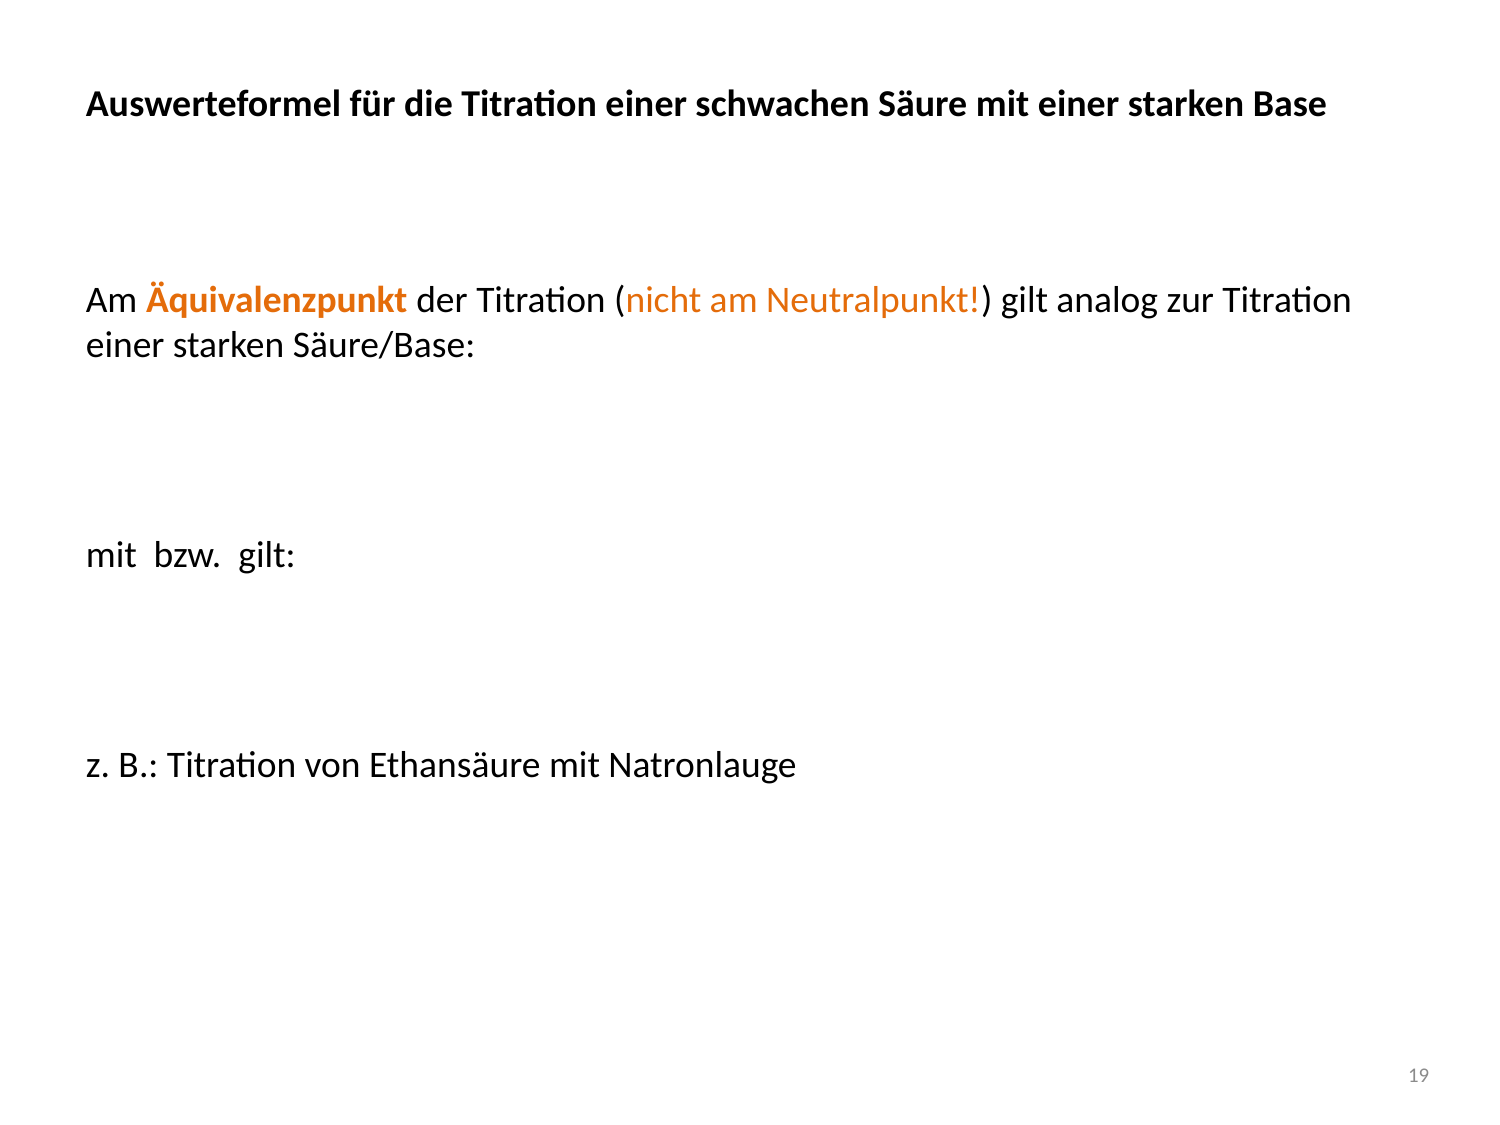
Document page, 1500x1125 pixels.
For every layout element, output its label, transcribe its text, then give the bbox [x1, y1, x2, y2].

title Auswerteformel für die Titration einer schwachen Säure mit einer starken Base [70, 70, 1430, 160]
slide_number 19 [1311, 1051, 1430, 1087]
